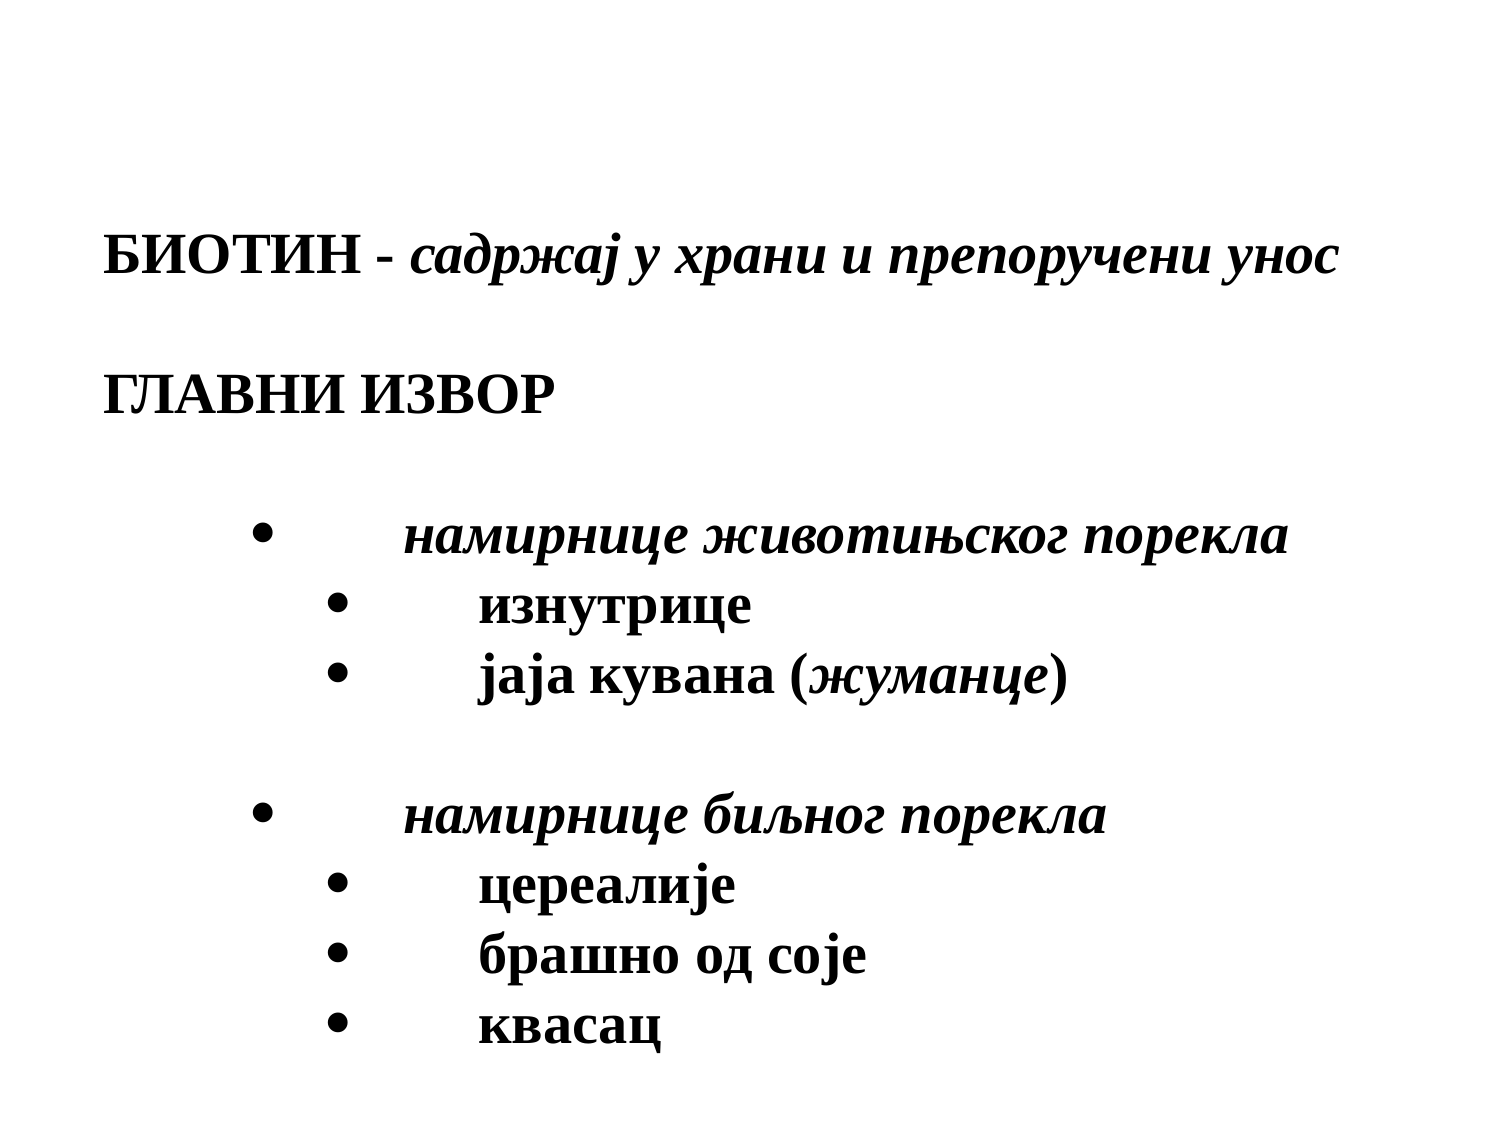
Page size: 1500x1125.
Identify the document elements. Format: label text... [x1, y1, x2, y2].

text_box БИОТИН - садржај у храни и препоручени унос ГЛАВНИ ИЗВОР · намирнице животињског порекла · изнутрице · јаја кувана (жуманце) · намирнице биљног порекла · цереалије · брашно од соје · квасац [88, 207, 1364, 1063]
